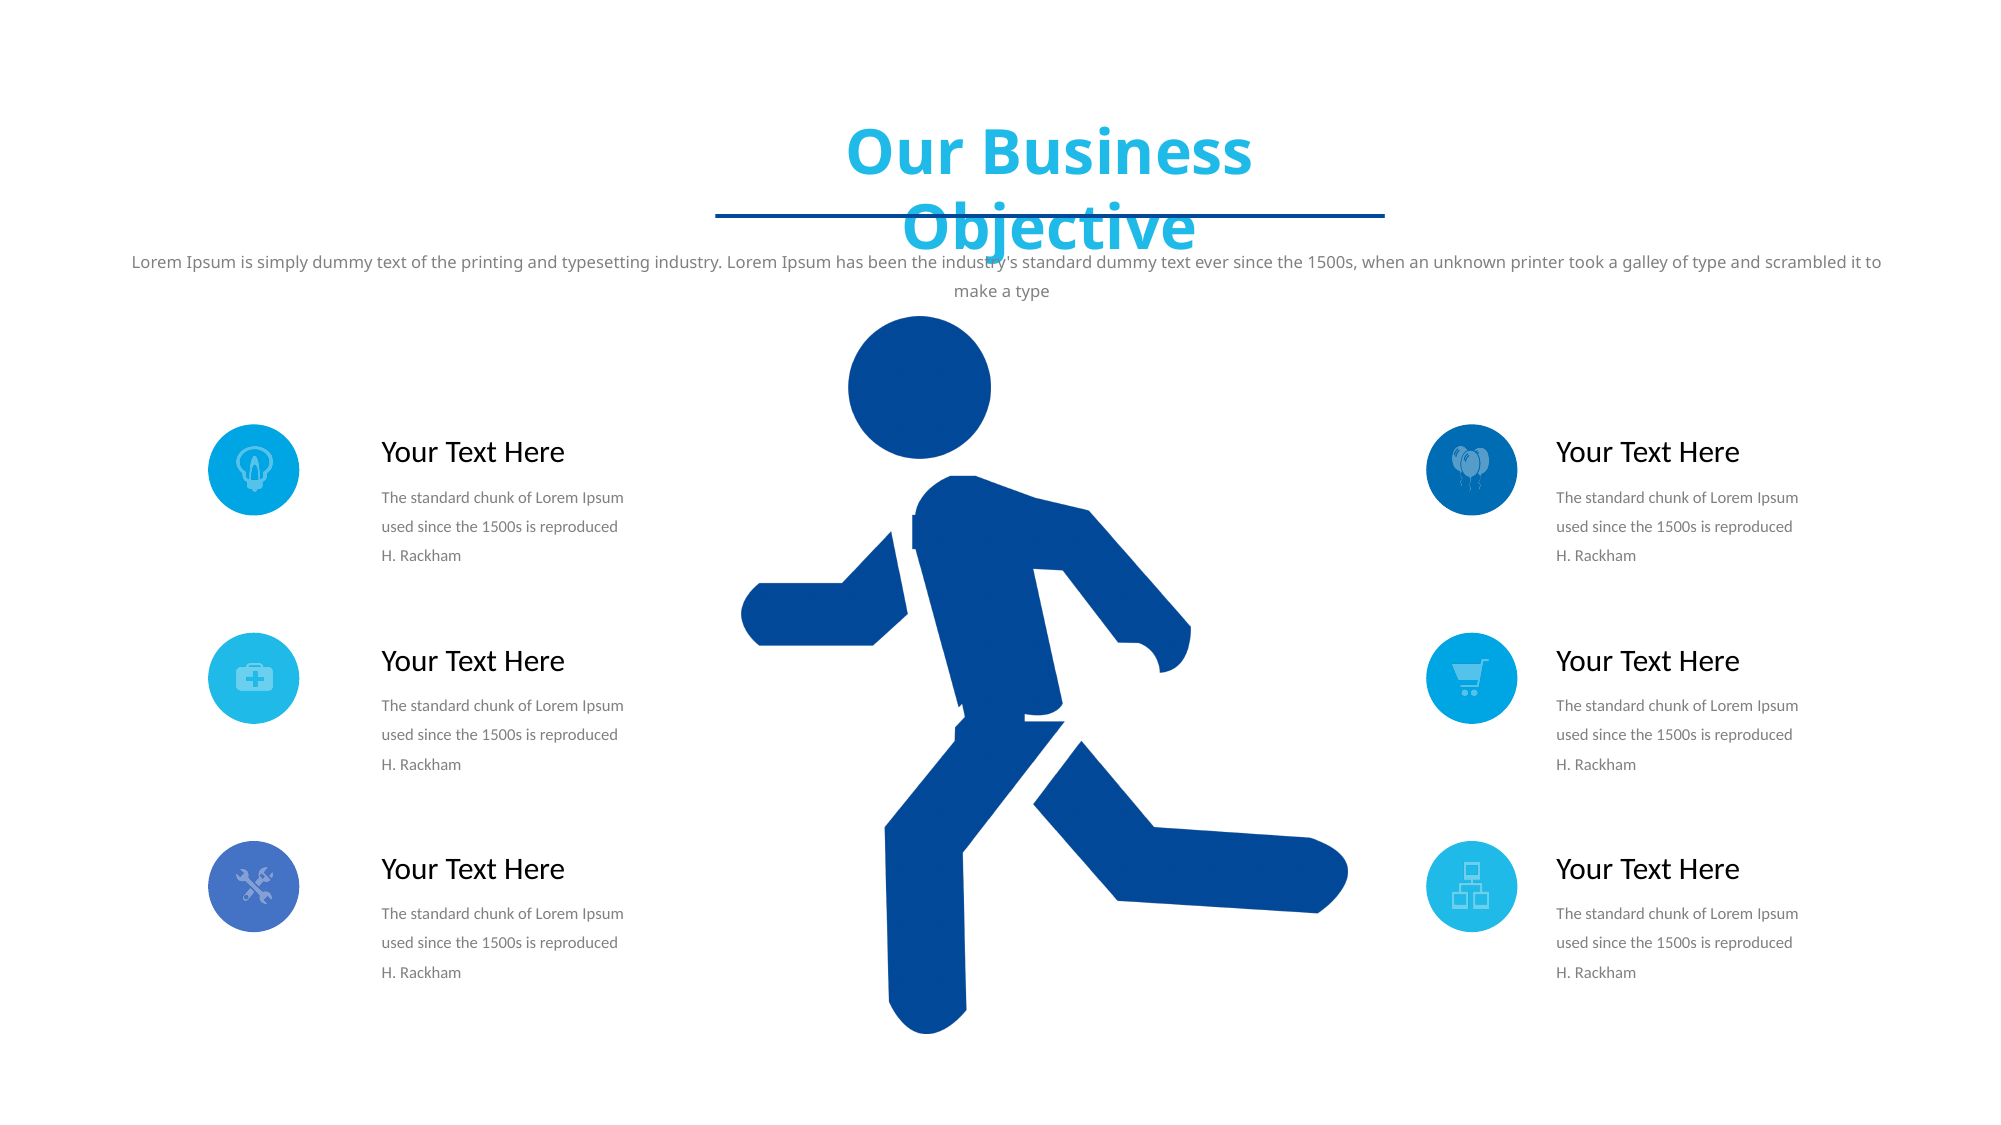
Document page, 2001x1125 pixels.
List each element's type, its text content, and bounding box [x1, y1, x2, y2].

text_box The standard chunk of Lorem Ipsum used since the 1500s is reproduced H. Rackham [366, 678, 651, 781]
text_box Your Text Here [366, 632, 583, 678]
text_box Your Text Here [1541, 840, 1757, 886]
text_box The standard chunk of Lorem Ipsum used since the 1500s is reproduced H. Rackham [366, 470, 651, 573]
picture [715, 214, 1385, 218]
picture [1452, 862, 1489, 909]
text_box The standard chunk of Lorem Ipsum used since the 1500s is reproduced H. Rackham [1541, 470, 1826, 573]
text_box [207, 839, 301, 934]
text_box [1425, 631, 1519, 725]
picture [741, 316, 1348, 1034]
text_box The standard chunk of Lorem Ipsum used since the 1500s is reproduced H. Rackham [366, 886, 651, 989]
picture [1452, 446, 1489, 492]
text_box Your Text Here [1541, 424, 1757, 470]
text_box Our Business Objective [685, 104, 1415, 235]
text_box Your Text Here [1541, 632, 1757, 678]
picture [236, 663, 273, 691]
text_box Lorem Ipsum is simply dummy text of the printing and typesetting industry. Lorem Ipsum has been the industry's standard dummy text ever since the 1500s, when an unknown printer took a galley of type and scrambled it to make a type [101, 235, 1916, 309]
text_box Your Text Here [366, 424, 583, 470]
text_box [1425, 839, 1519, 934]
picture [236, 867, 273, 904]
text_box [1425, 423, 1519, 517]
text_box Your Text Here [366, 840, 583, 886]
picture [237, 447, 272, 491]
text_box The standard chunk of Lorem Ipsum used since the 1500s is reproduced H. Rackham [1541, 886, 1826, 989]
text_box [207, 423, 301, 517]
text_box The standard chunk of Lorem Ipsum used since the 1500s is reproduced H. Rackham [1541, 678, 1826, 781]
text_box [207, 631, 301, 725]
picture [1454, 664, 1482, 683]
